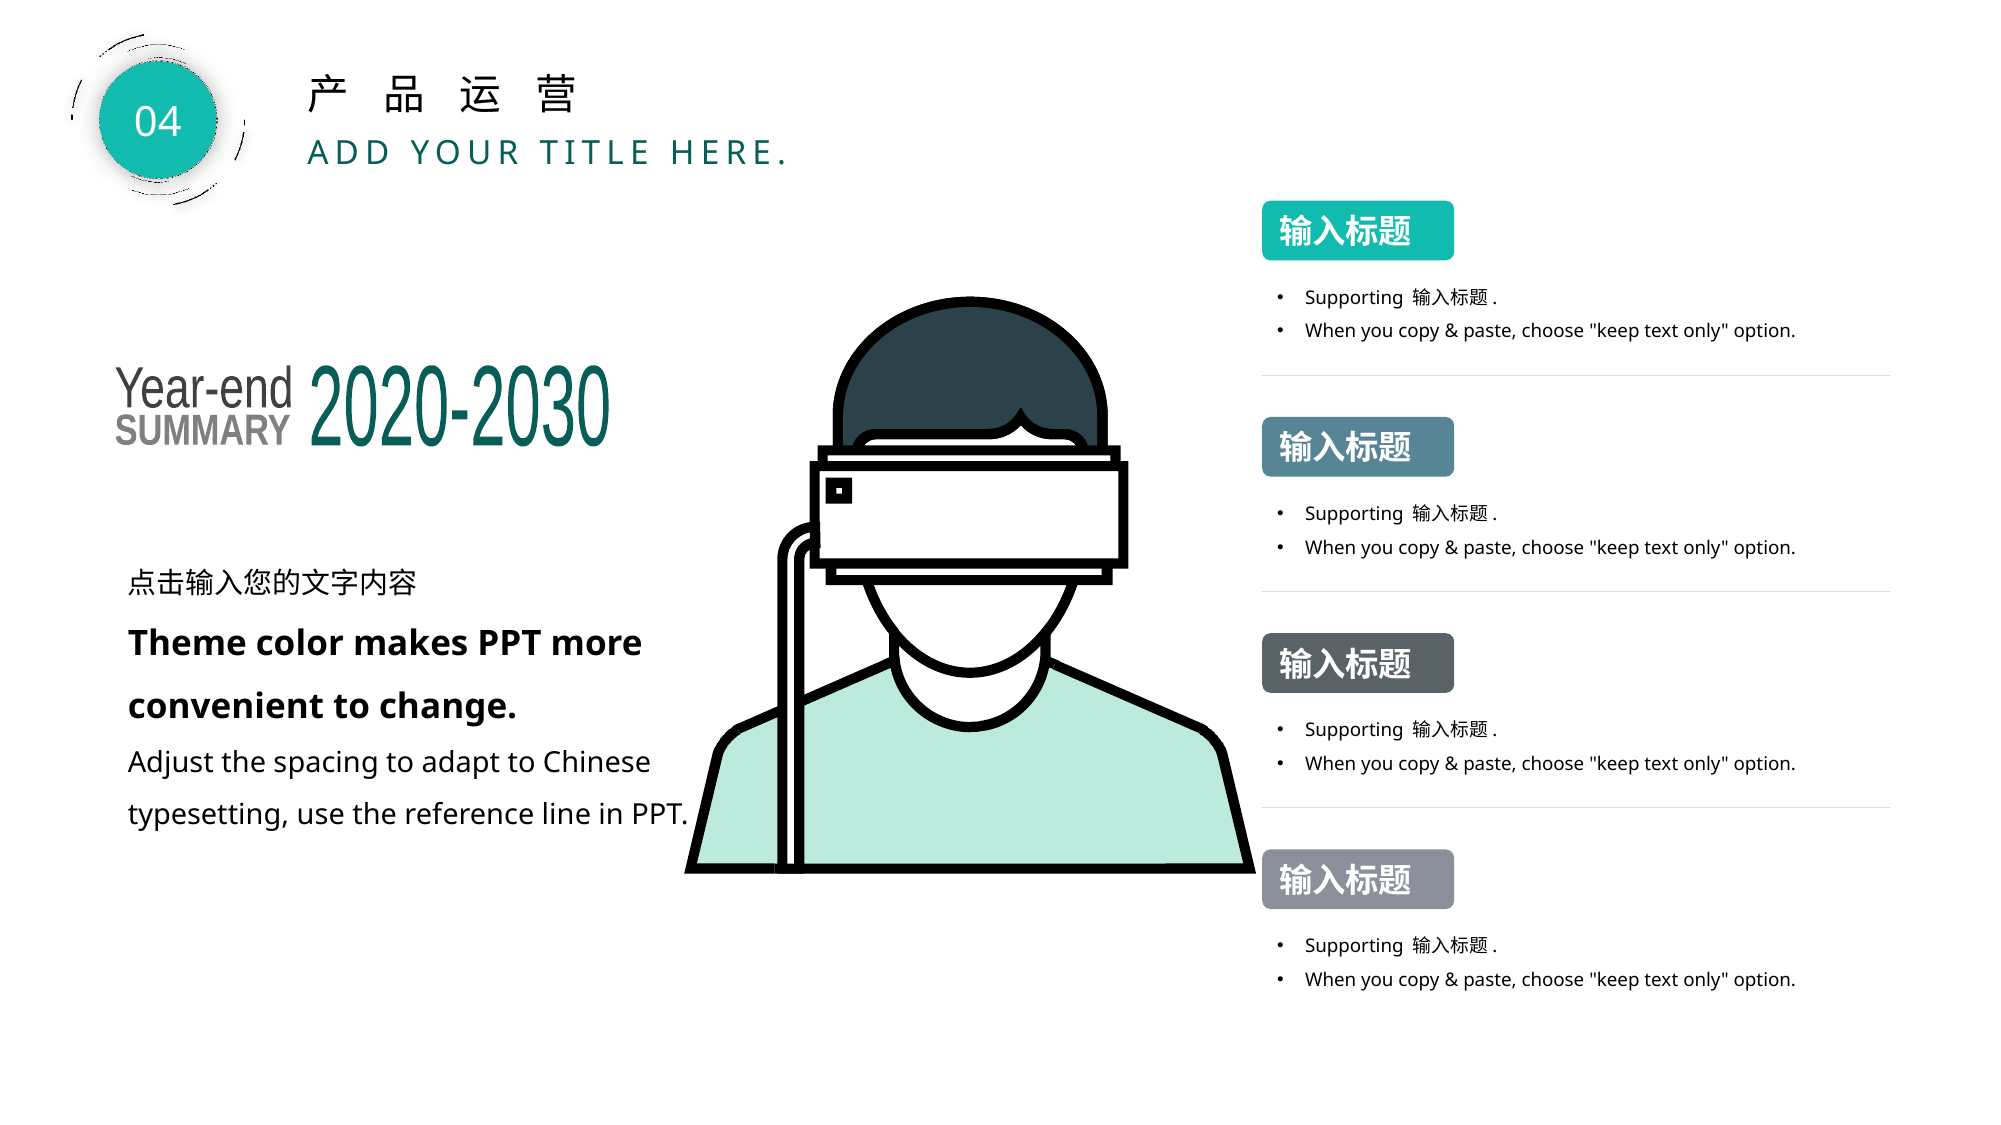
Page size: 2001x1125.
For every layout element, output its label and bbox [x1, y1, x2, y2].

text_box [71, 34, 934, 205]
text_box [113, 200, 1920, 1024]
